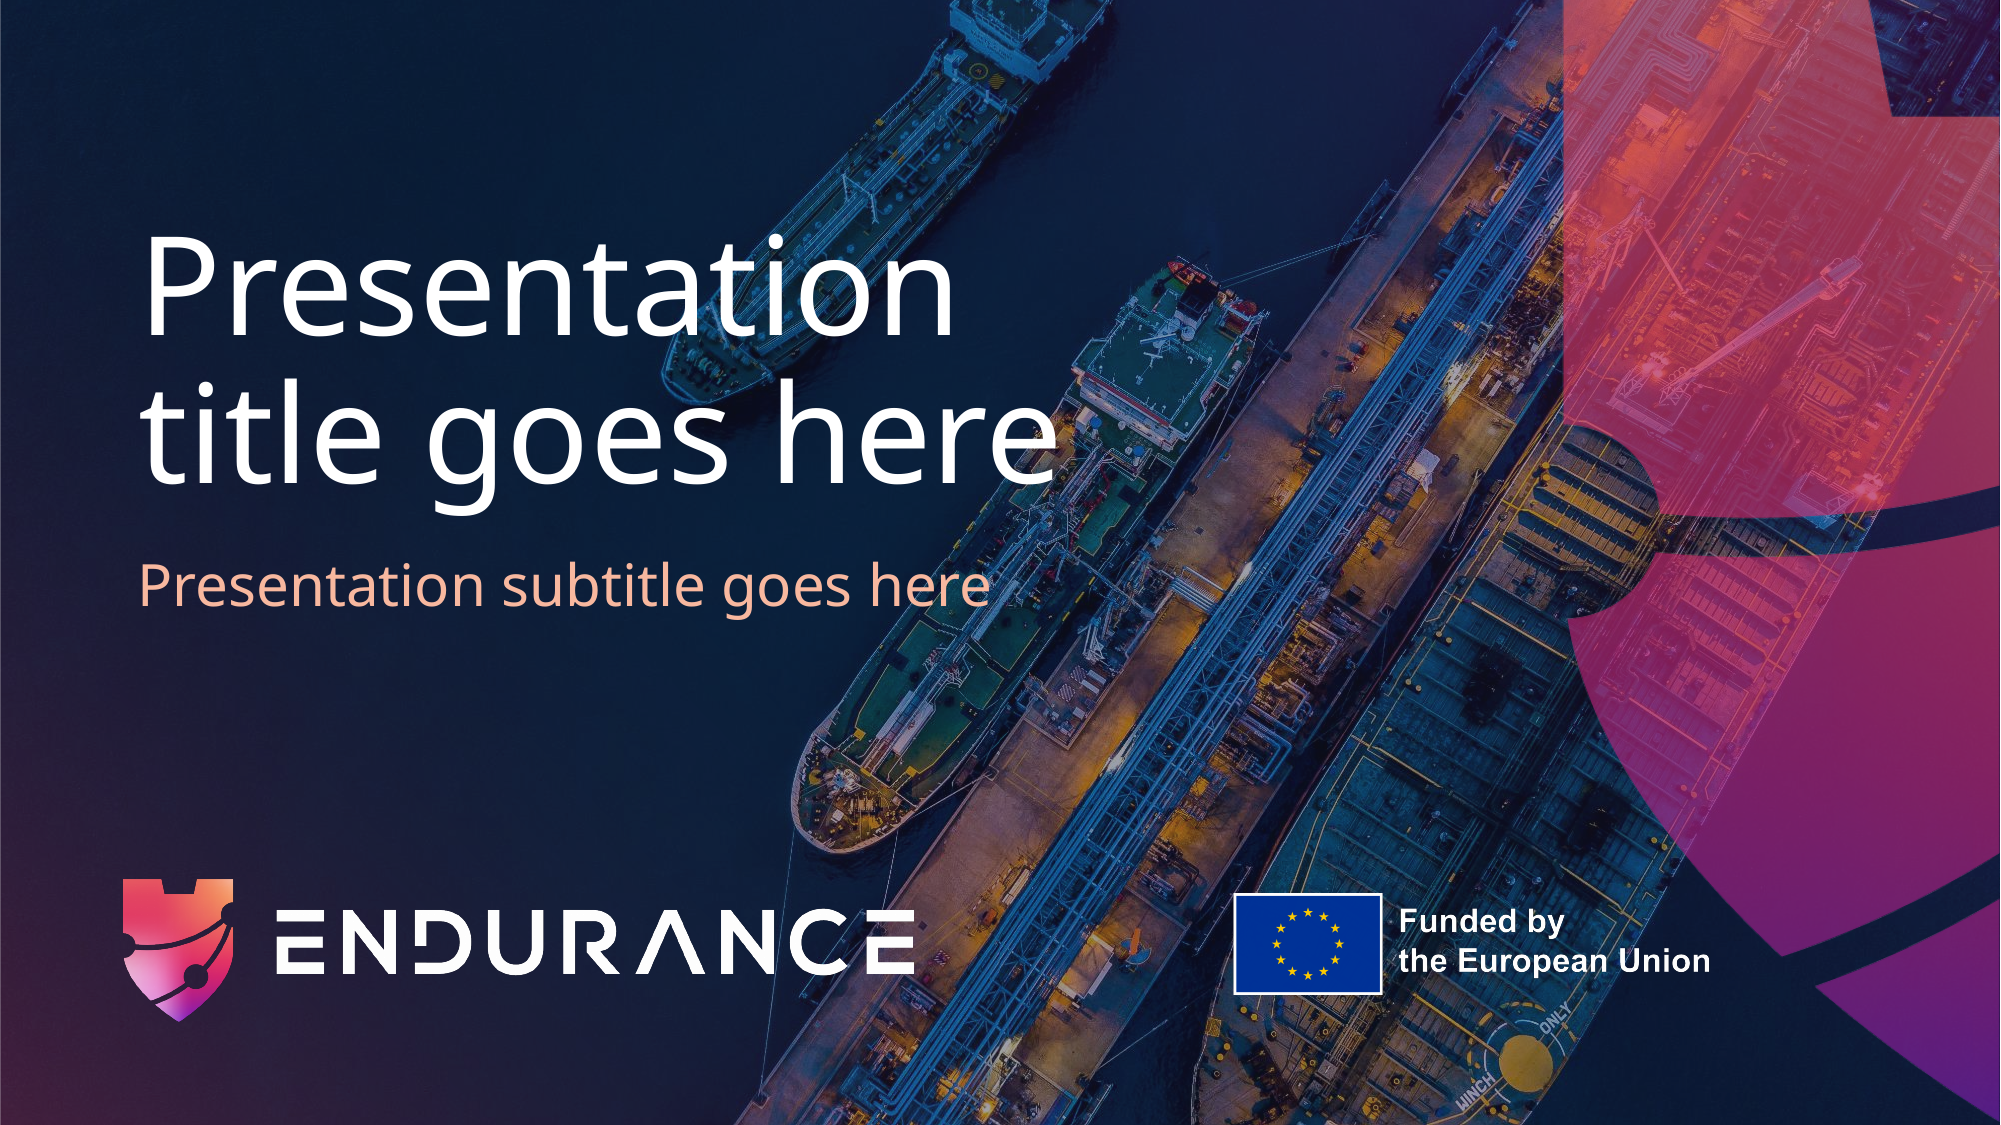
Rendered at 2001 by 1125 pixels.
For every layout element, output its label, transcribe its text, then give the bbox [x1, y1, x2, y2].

title Presentation title goes here [123, 201, 1384, 522]
picture [0, 0, 2000, 1125]
subtitle Presentation subtitle goes here [122, 562, 1143, 705]
